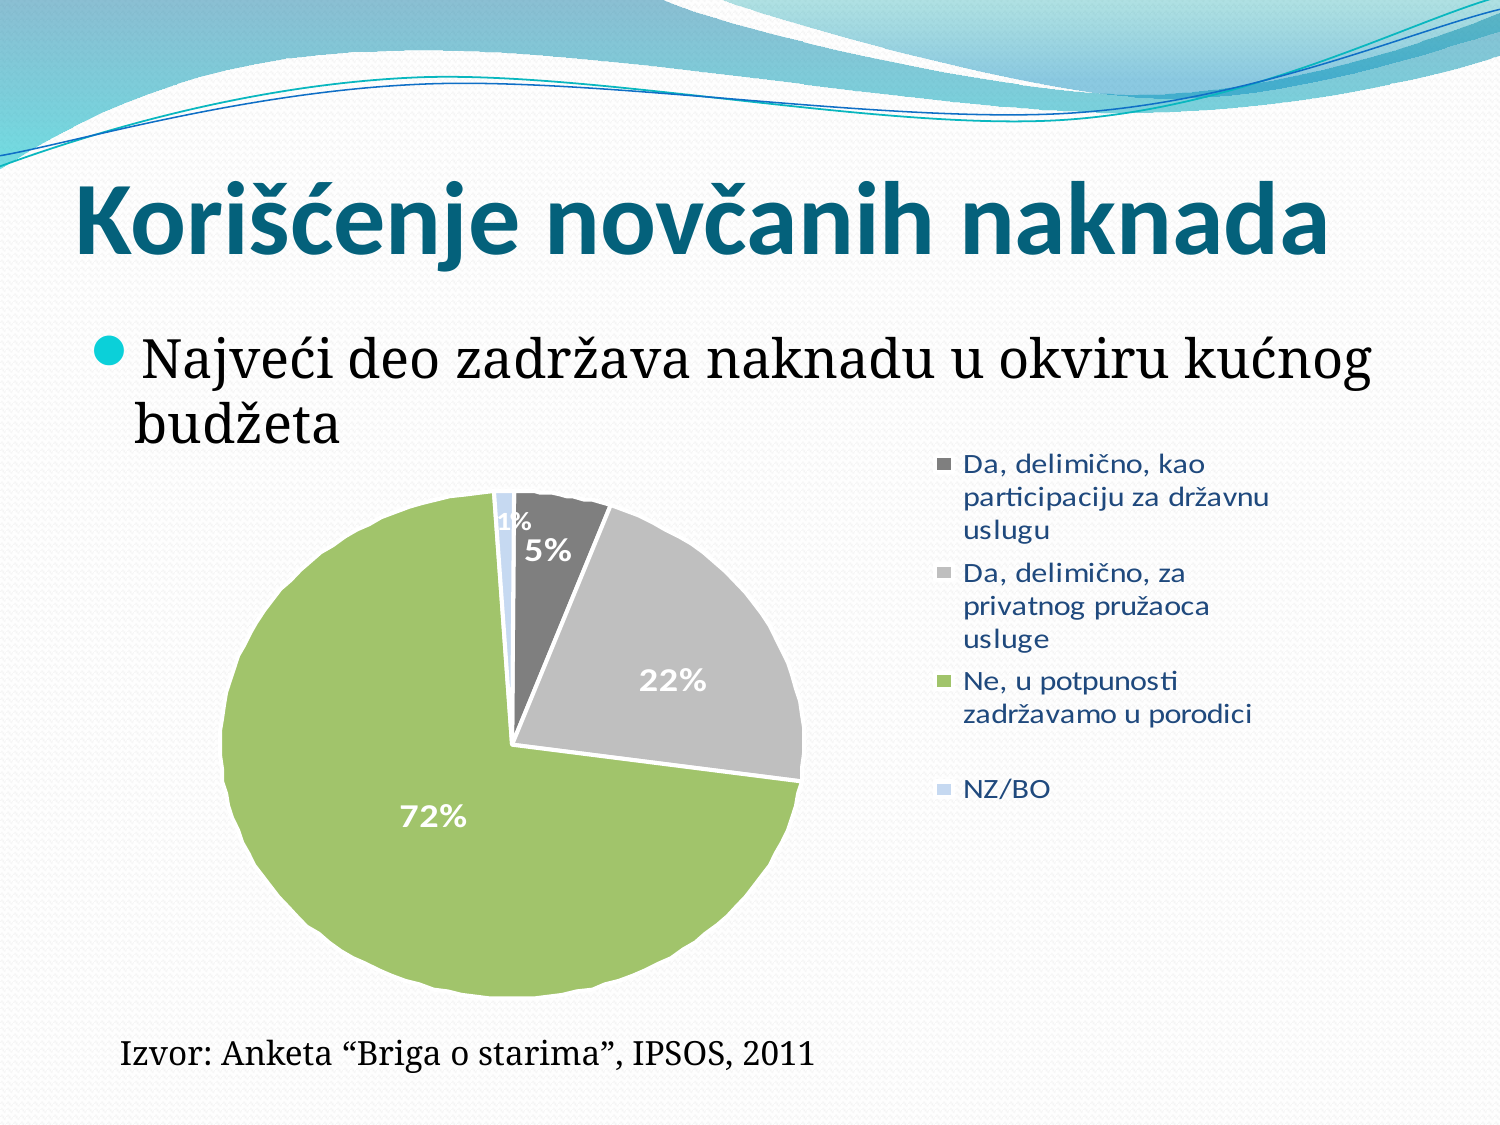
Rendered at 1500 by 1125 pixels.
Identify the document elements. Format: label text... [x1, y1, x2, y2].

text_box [137, 399, 1288, 1013]
text_box Izvor: Anketa “Briga o starima”, IPSOS, 2011 [104, 1024, 832, 1080]
list Najveći deo zadržava naknadu u okviru kućnog budžeta [75, 317, 1425, 1050]
title Korišćenje novčanih naknada [75, 87, 1425, 275]
